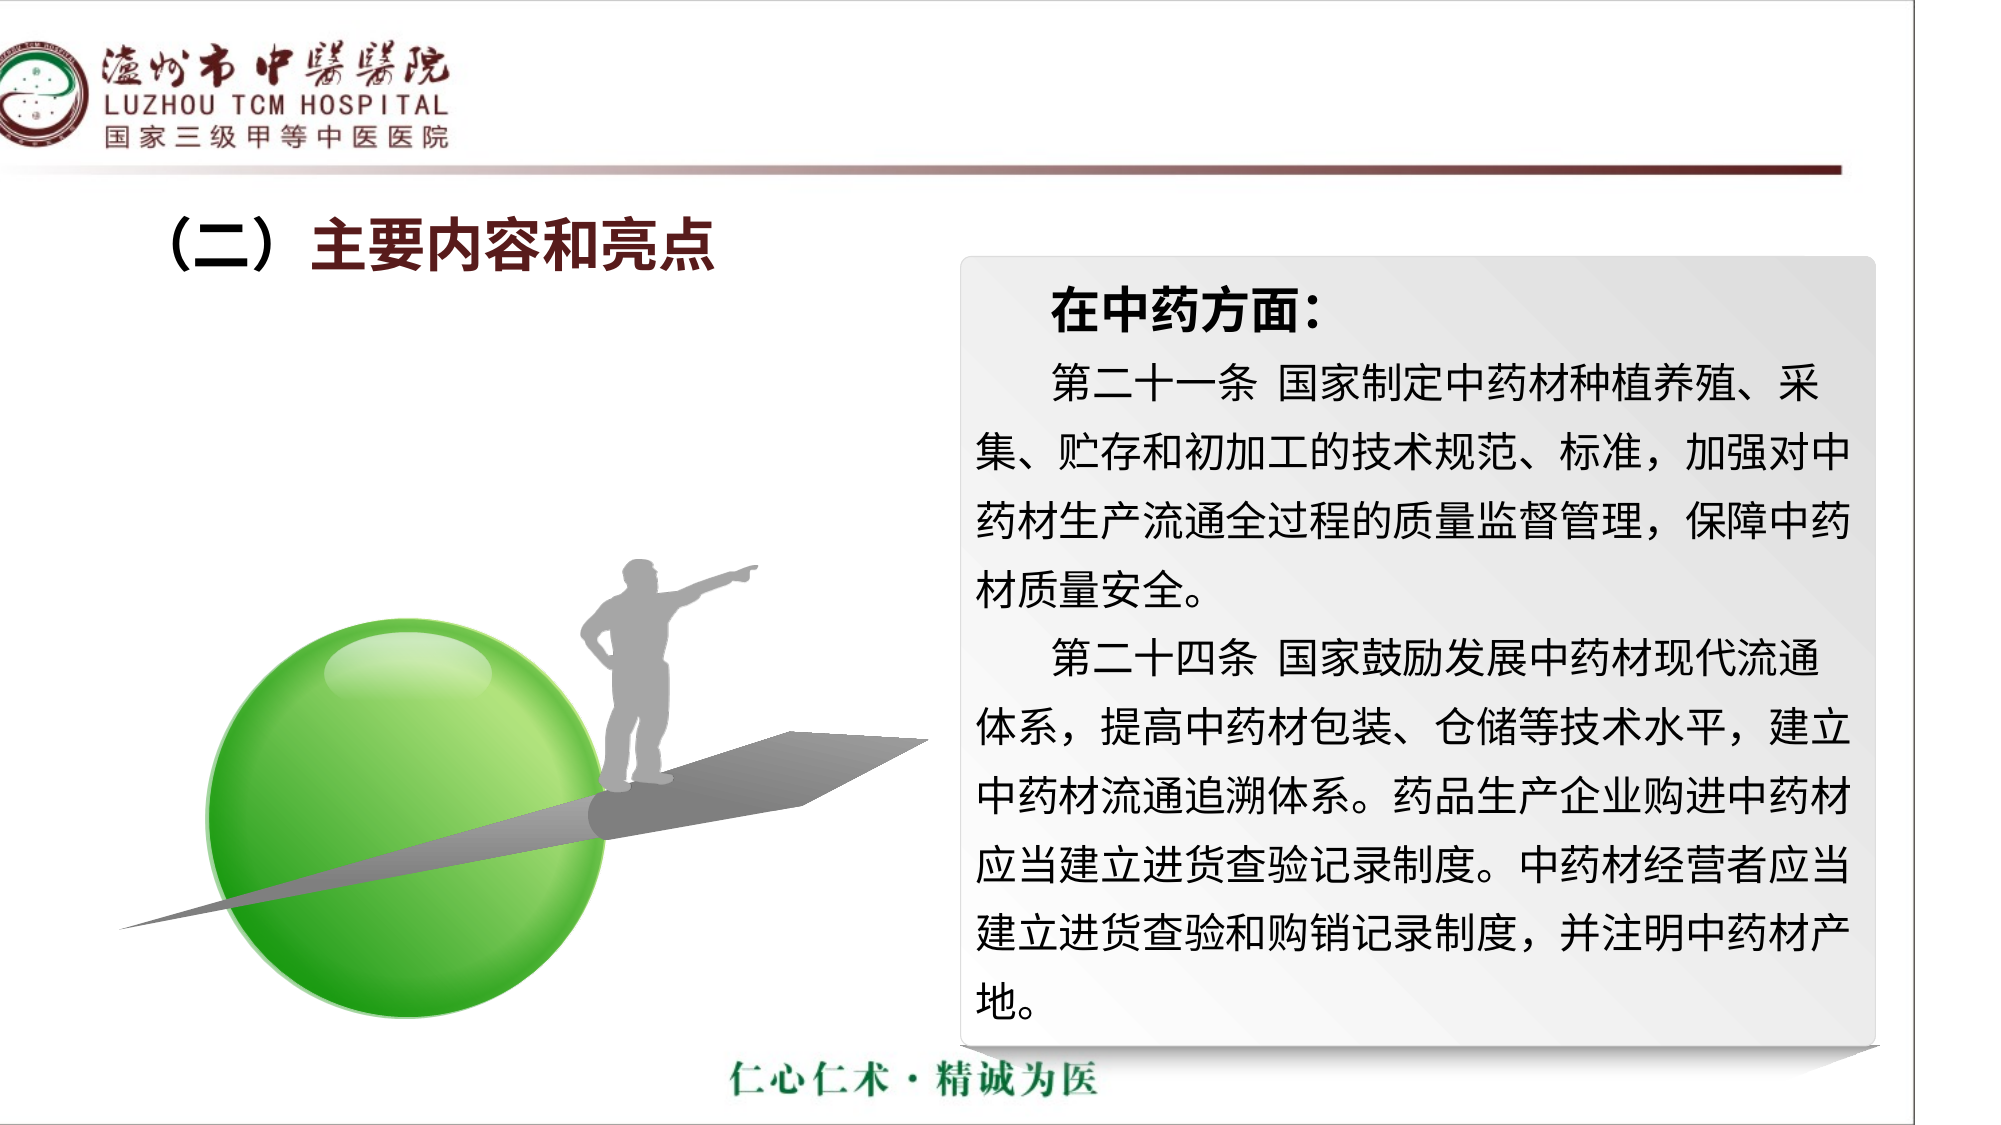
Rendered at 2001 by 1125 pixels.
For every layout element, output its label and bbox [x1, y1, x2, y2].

picture [0, 0, 1915, 1125]
text_box [204, 617, 608, 1018]
text_box [960, 256, 1880, 1081]
